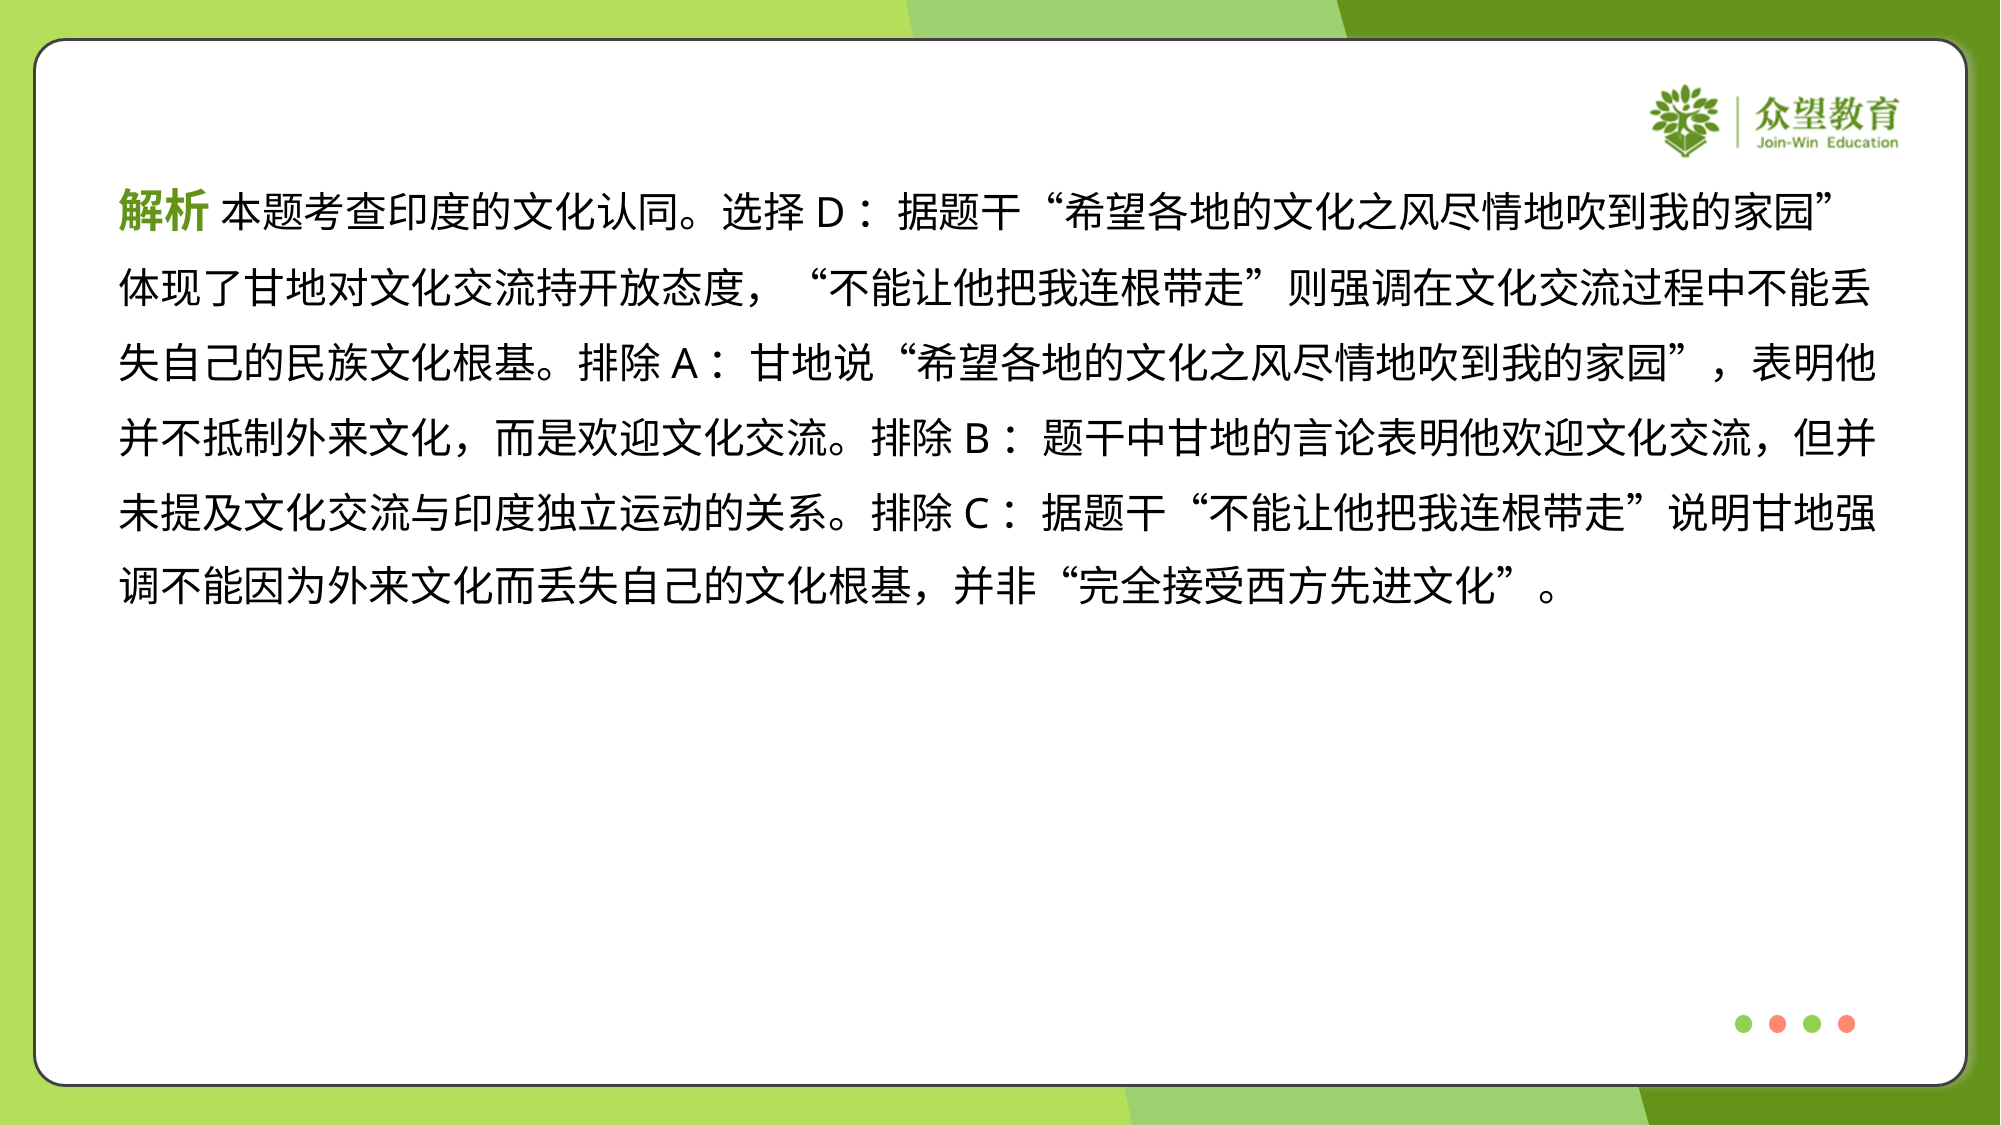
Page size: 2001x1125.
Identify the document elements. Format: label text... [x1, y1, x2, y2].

text_box 解析 本题考查印度的文化认同。选择D：据题干“希望各地的文化之风尽情地吹到我的家园” 体现了甘地对文化交流持开放态度，“不能让他把我连根带走”则强调在文化交流过程中不能丢 失自己的民族文化根基。排除A：甘地说“希望各地的文化之风尽情地吹到我的家园”，表明他 并不抵制外来文化，而是欢迎文化交流。排除B：题干中甘地的言论表明他欢迎文化交流，但并 未提及文化交流与印度独立运动的关系。排除C：据题干“不能让他把我连根带走”说明甘地强 调不能因为外来文化而丢失自己的文化根基，并非“完全接受西方先进文化”。 [118, 159, 1883, 602]
picture [0, 0, 2000, 1125]
